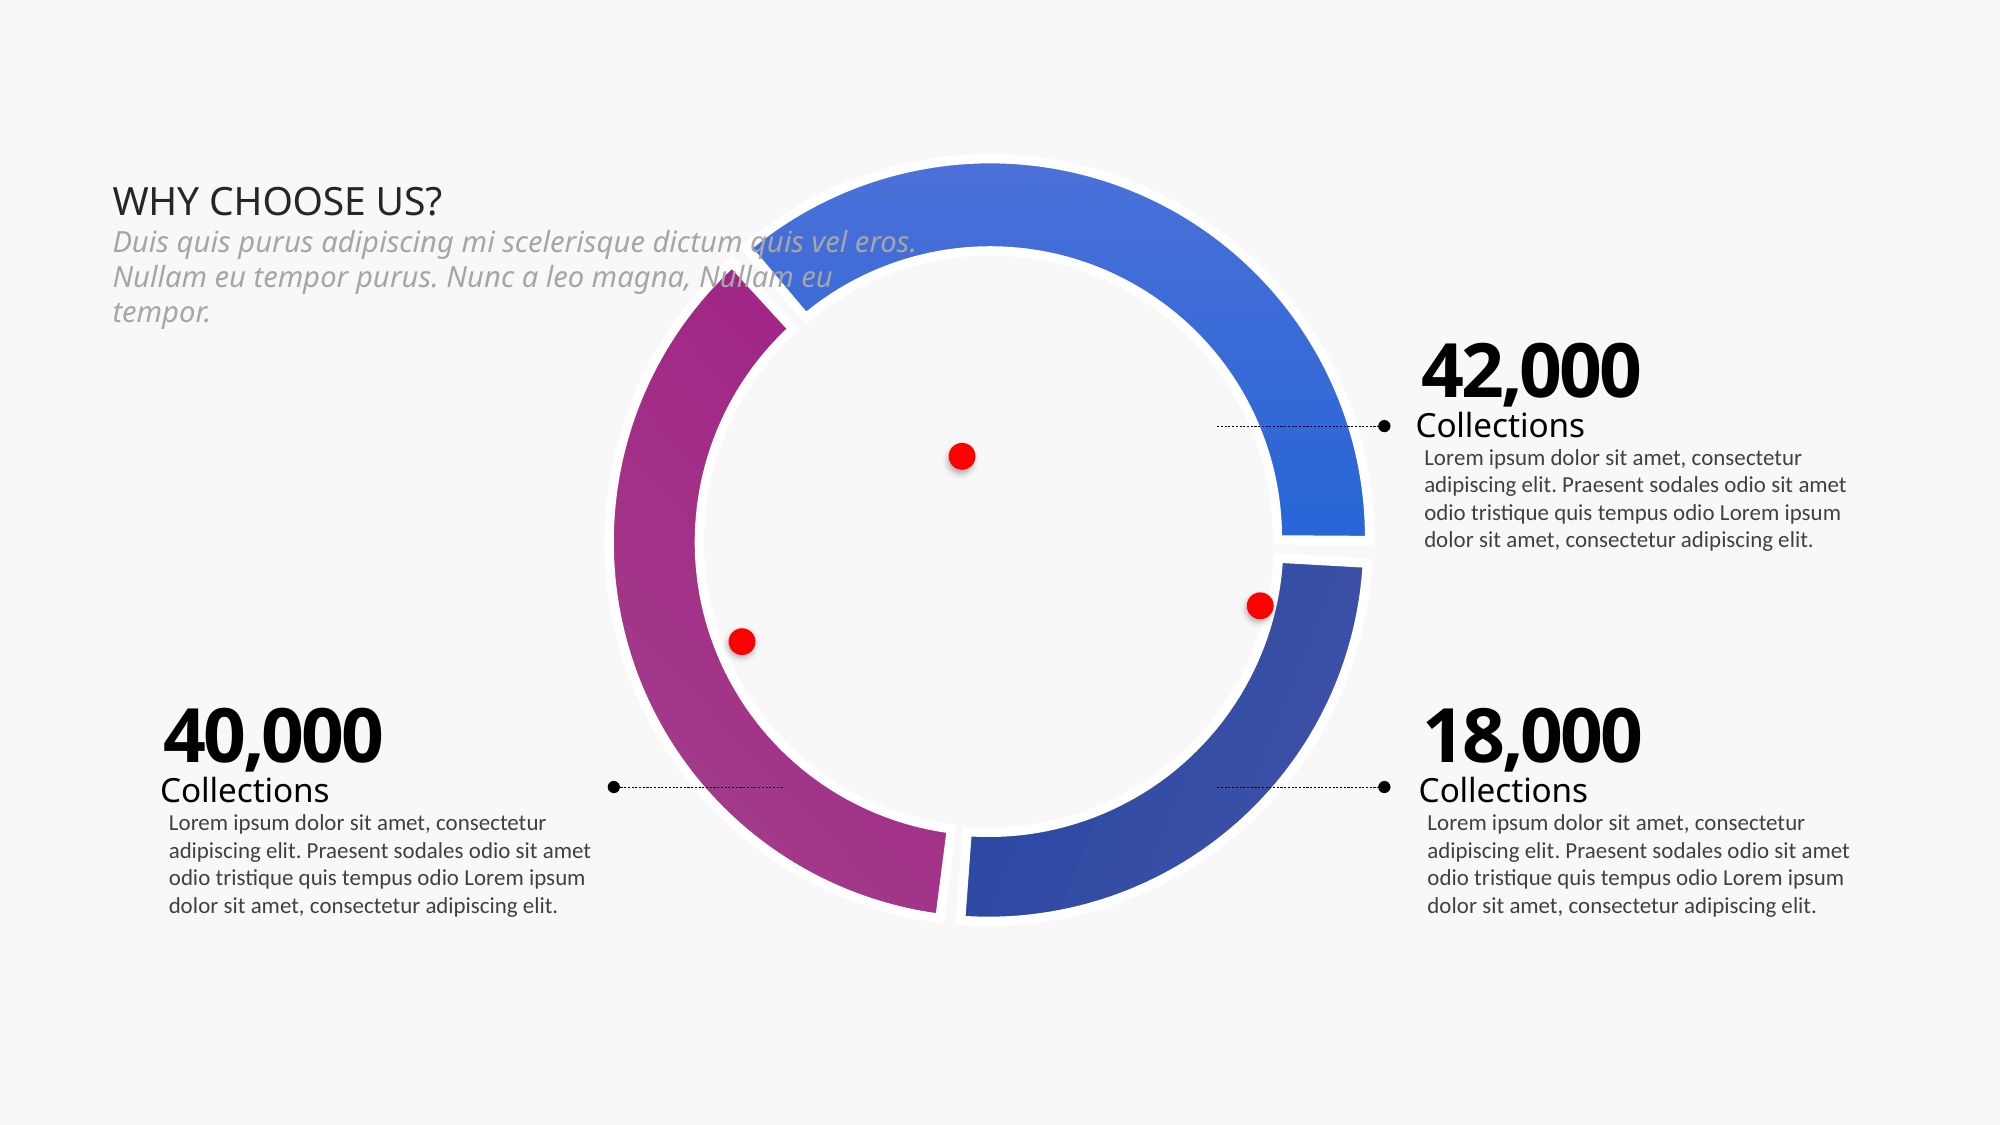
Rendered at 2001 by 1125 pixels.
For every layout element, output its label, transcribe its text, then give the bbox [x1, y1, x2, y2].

text_box Lorem ipsum dolor sit amet, consectetur adipiscing elit. Praesent sodales odio sit amet odio tristique quis tempus odio Lorem ipsum dolor sit amet, consectetur adipiscing elit. [153, 800, 614, 925]
text_box 40,000 [149, 679, 400, 785]
text_box Collections [1403, 761, 1604, 817]
text_box WHY CHOOSE US? Duis quis purus adipiscing mi scelerisque dictum quis vel eros. Nullam eu tempor purus. Nunc a leo magna, Nullam eu tempor. [102, 148, 949, 334]
text_box 42,000 [1406, 314, 1657, 420]
text_box Collections [145, 761, 345, 817]
text_box Lorem ipsum dolor sit amet, consectetur adipiscing elit. Praesent sodales odio sit amet odio tristique quis tempus odio Lorem ipsum dolor sit amet, consectetur adipiscing elit. [1409, 435, 1870, 560]
text_box Lorem ipsum dolor sit amet, consectetur adipiscing elit. Praesent sodales odio sit amet odio tristique quis tempus odio Lorem ipsum dolor sit amet, consectetur adipiscing elit. [1412, 800, 1873, 925]
text_box Collections [1400, 396, 1601, 452]
text_box 18,000 [1407, 679, 1659, 785]
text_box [609, 158, 1370, 922]
